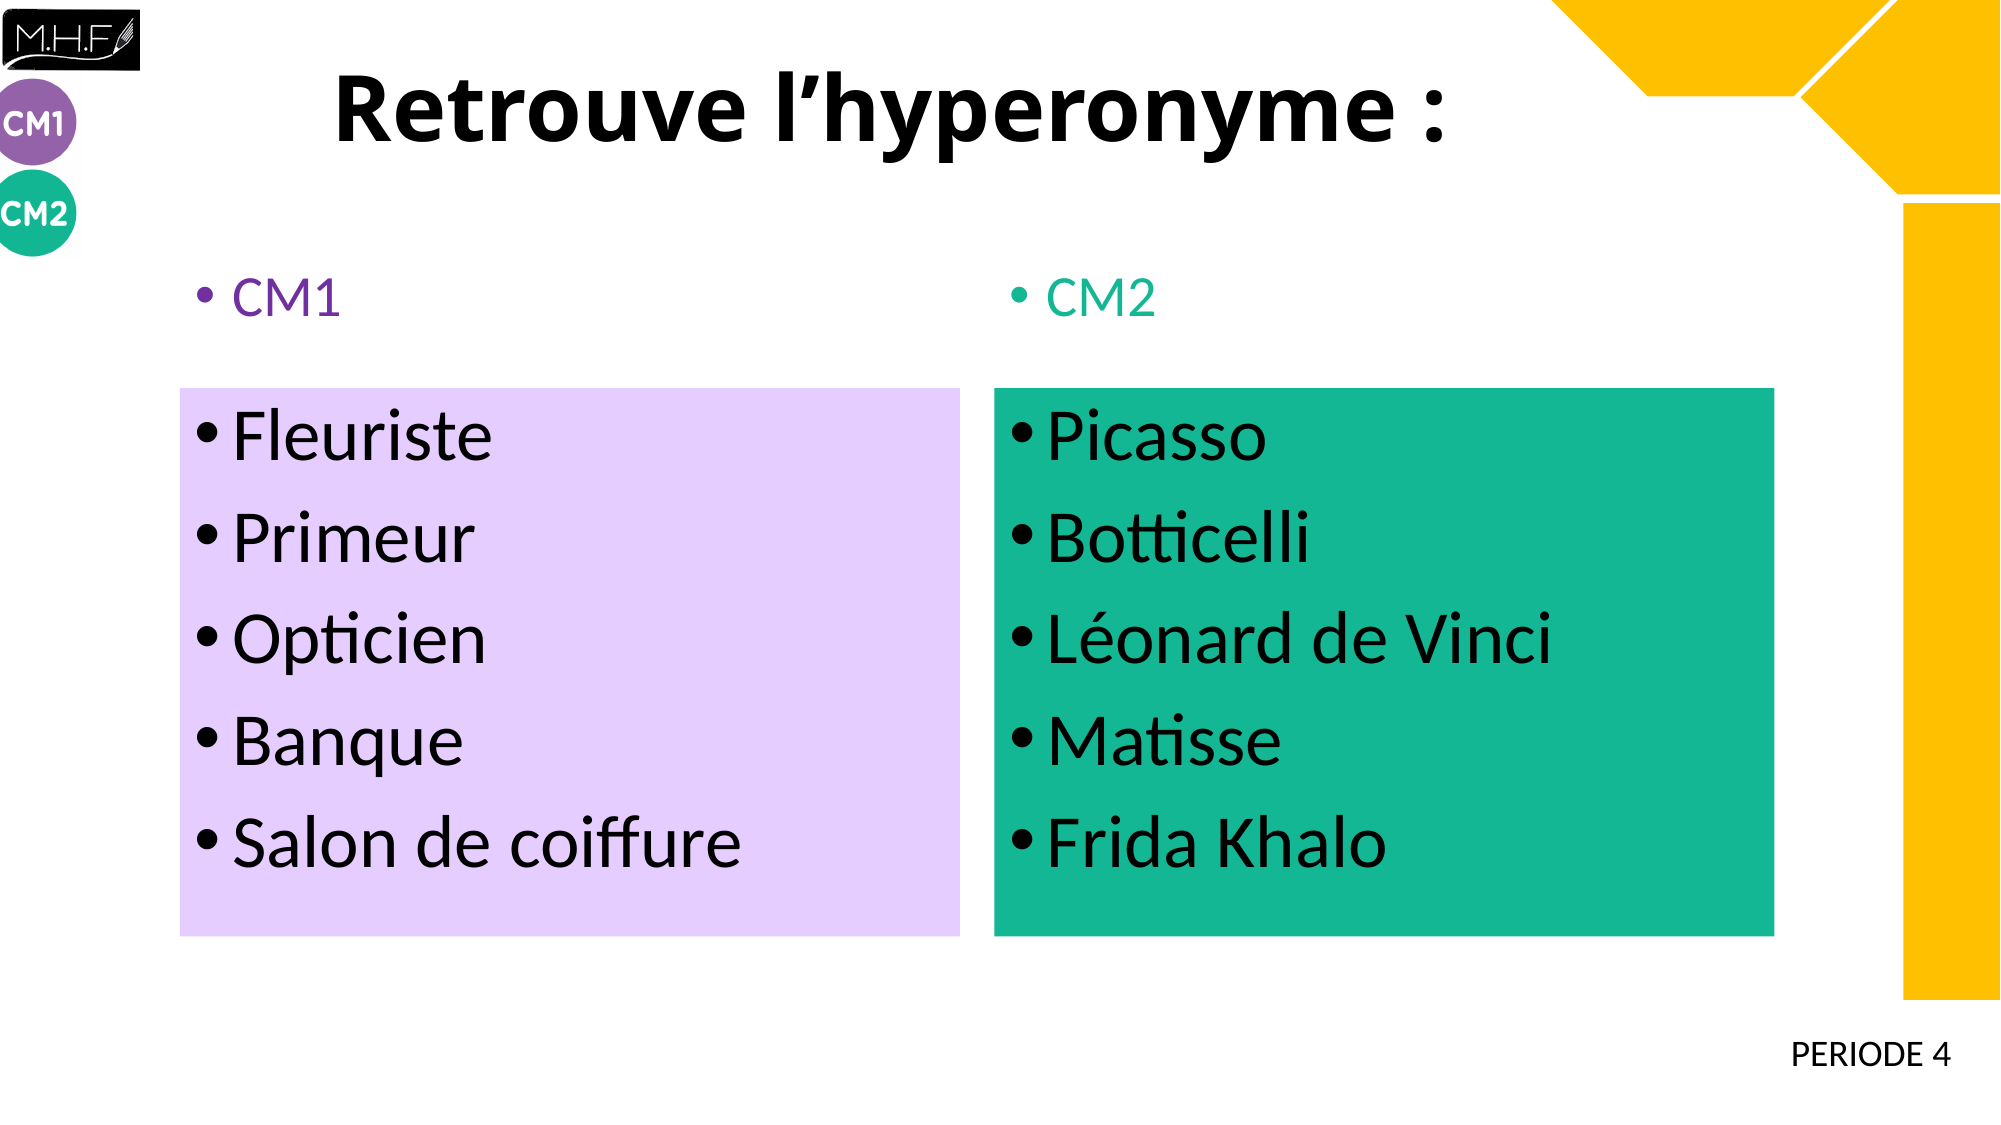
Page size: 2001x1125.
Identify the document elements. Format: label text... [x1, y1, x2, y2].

text_box [1902, 202, 2000, 1001]
text_box Fleuriste Primeur Opticien Banque Salon de coiffure [179, 388, 960, 937]
text_box CM2 [994, 258, 1775, 388]
text_box CM1 [179, 258, 960, 388]
title Retrouve l’hyperonyme : [316, 3, 1863, 221]
text_box Picasso Botticelli Léonard de Vinci Matisse Frida Khalo [994, 388, 1775, 937]
text_box [1799, 0, 2000, 196]
picture [0, 7, 140, 259]
text_box PERIODE 4 [1362, 1021, 1967, 1082]
text_box [1549, 0, 1892, 98]
